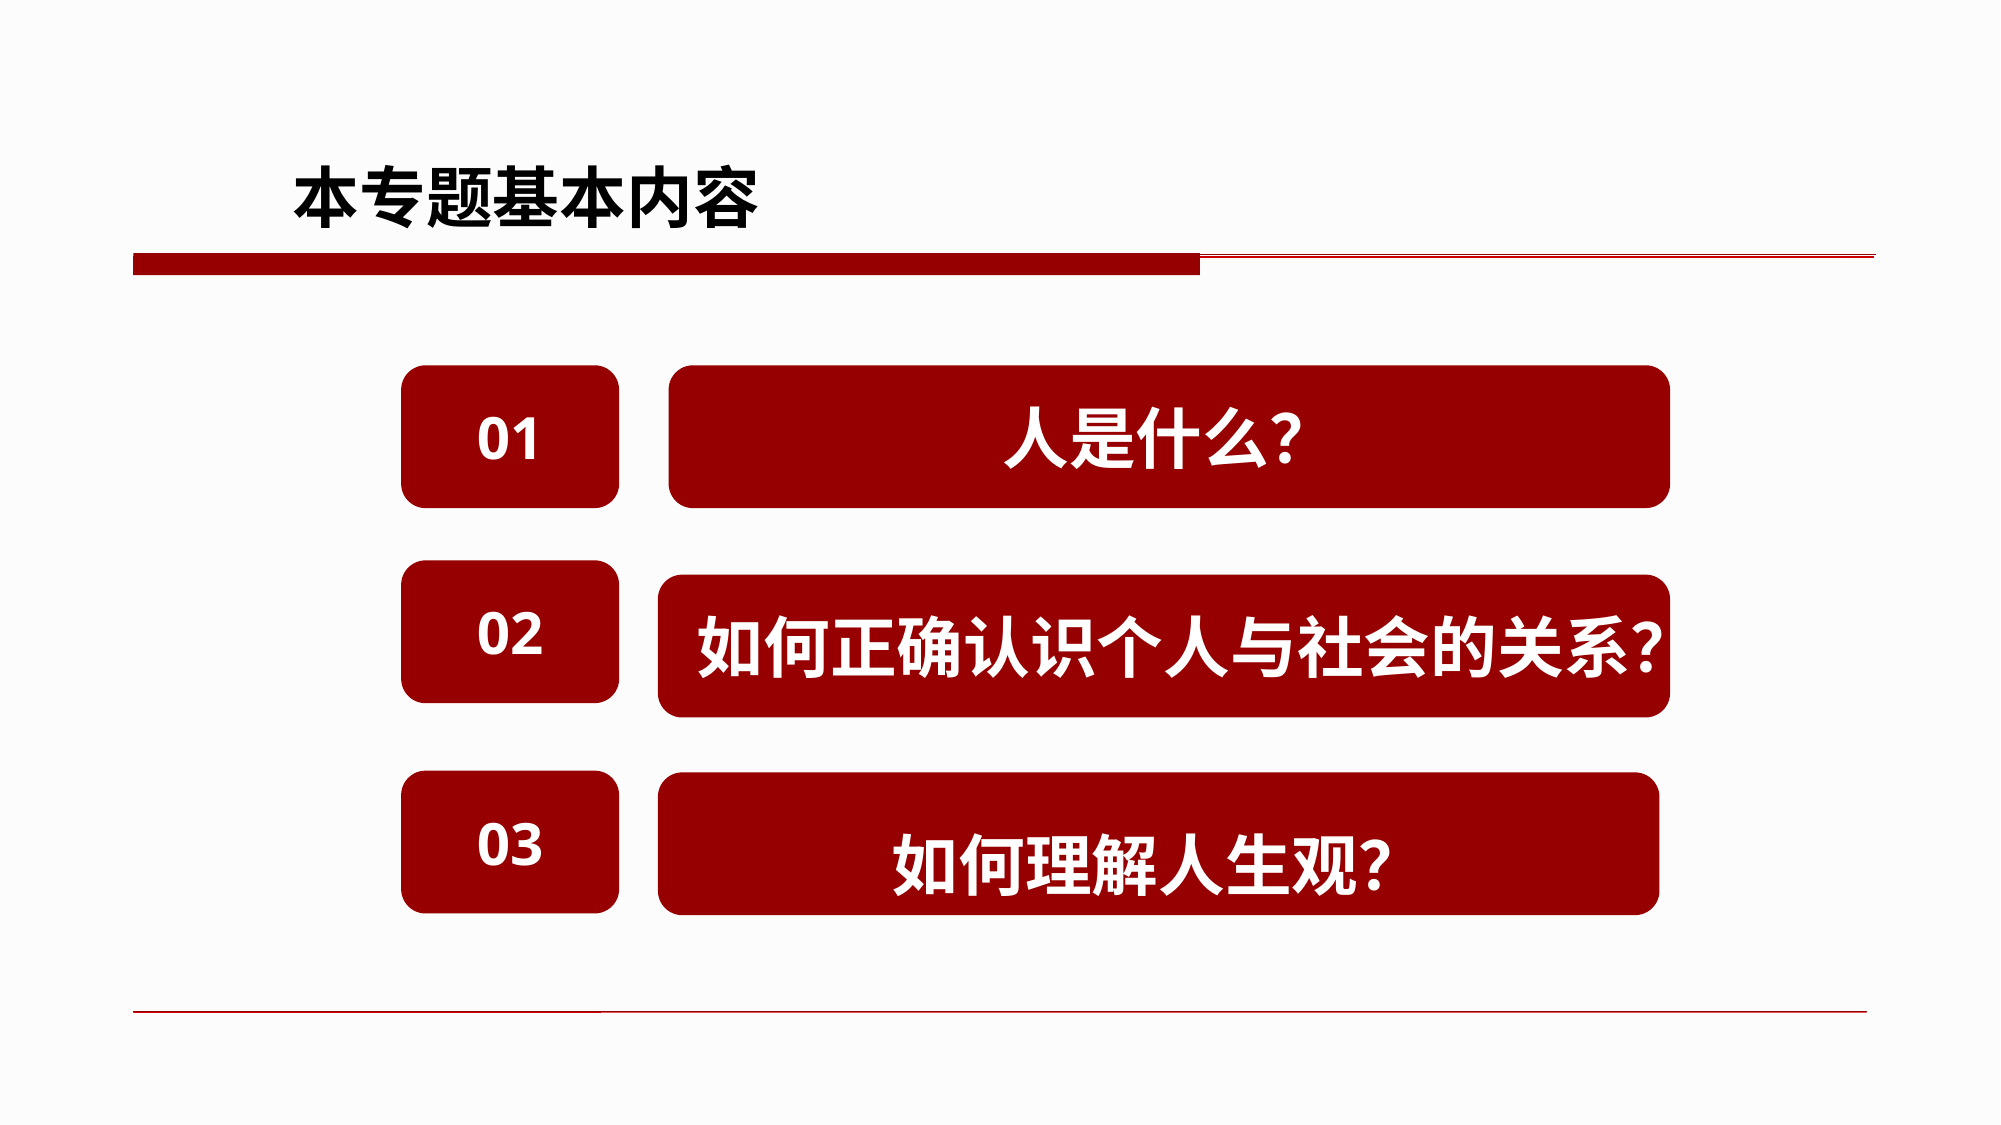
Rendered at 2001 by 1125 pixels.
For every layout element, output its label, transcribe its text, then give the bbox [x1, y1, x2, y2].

text_box 如何正确认识个人与社会的关系？ [657, 574, 1671, 718]
text_box 如何理解人生观？ [657, 772, 1660, 916]
text_box 01 [401, 365, 620, 509]
text_box 本专题基本内容 [278, 99, 1046, 243]
text_box 02 [401, 560, 620, 704]
text_box 03 [401, 770, 620, 914]
text_box 人是什么？ [668, 365, 1671, 509]
